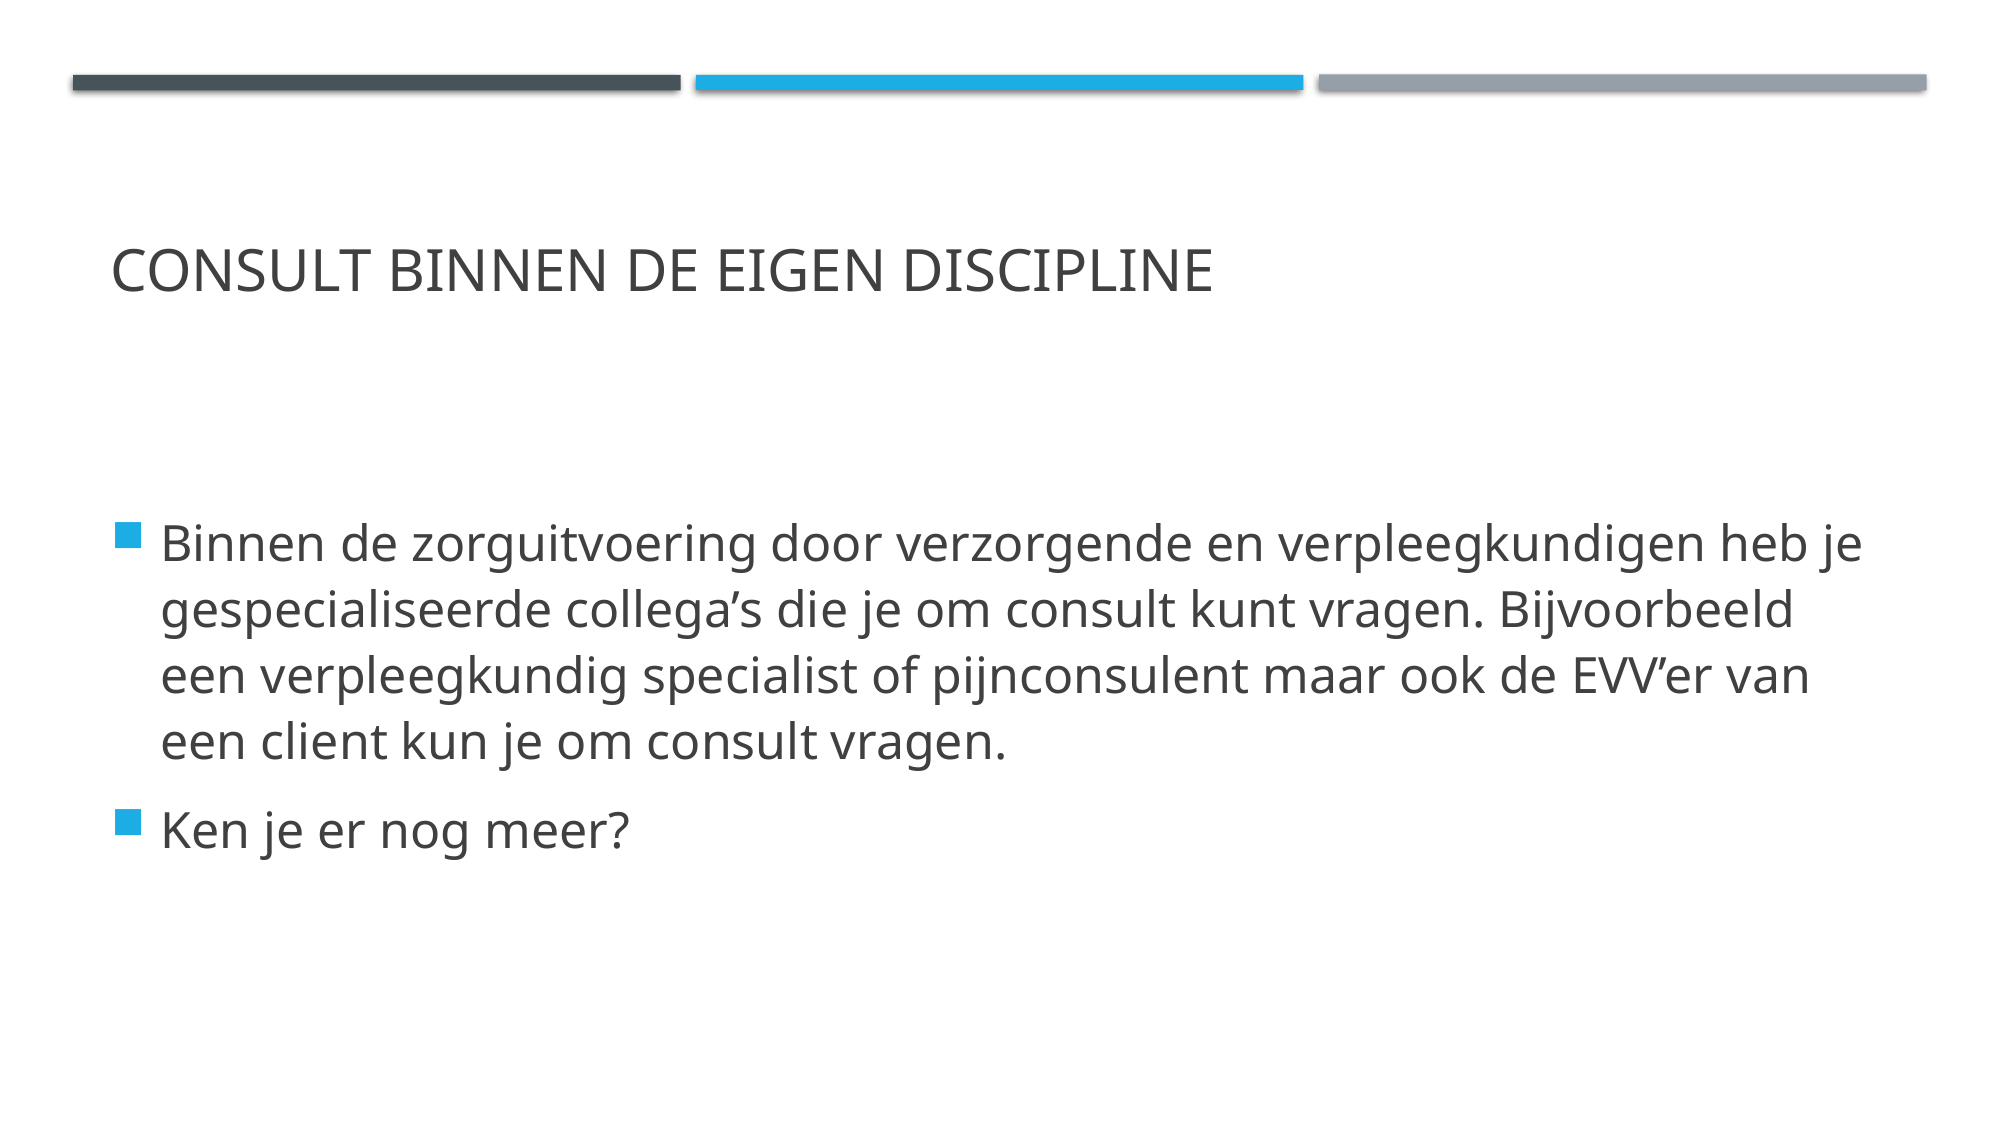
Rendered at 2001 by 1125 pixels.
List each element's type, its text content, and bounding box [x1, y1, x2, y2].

title Consult binnen de eigen discipline [95, 115, 1905, 311]
list Binnen de zorguitvoering door verzorgende en verpleegkundigen heb je gespecialiseerde collega’s die je om consult kunt vragen. Bijvoorbeeld een verpleegkundig specialist of pijnconsulent maar ook de EVV’er van een client kun je om consult vragen. Ken je er nog meer? [95, 383, 1905, 981]
